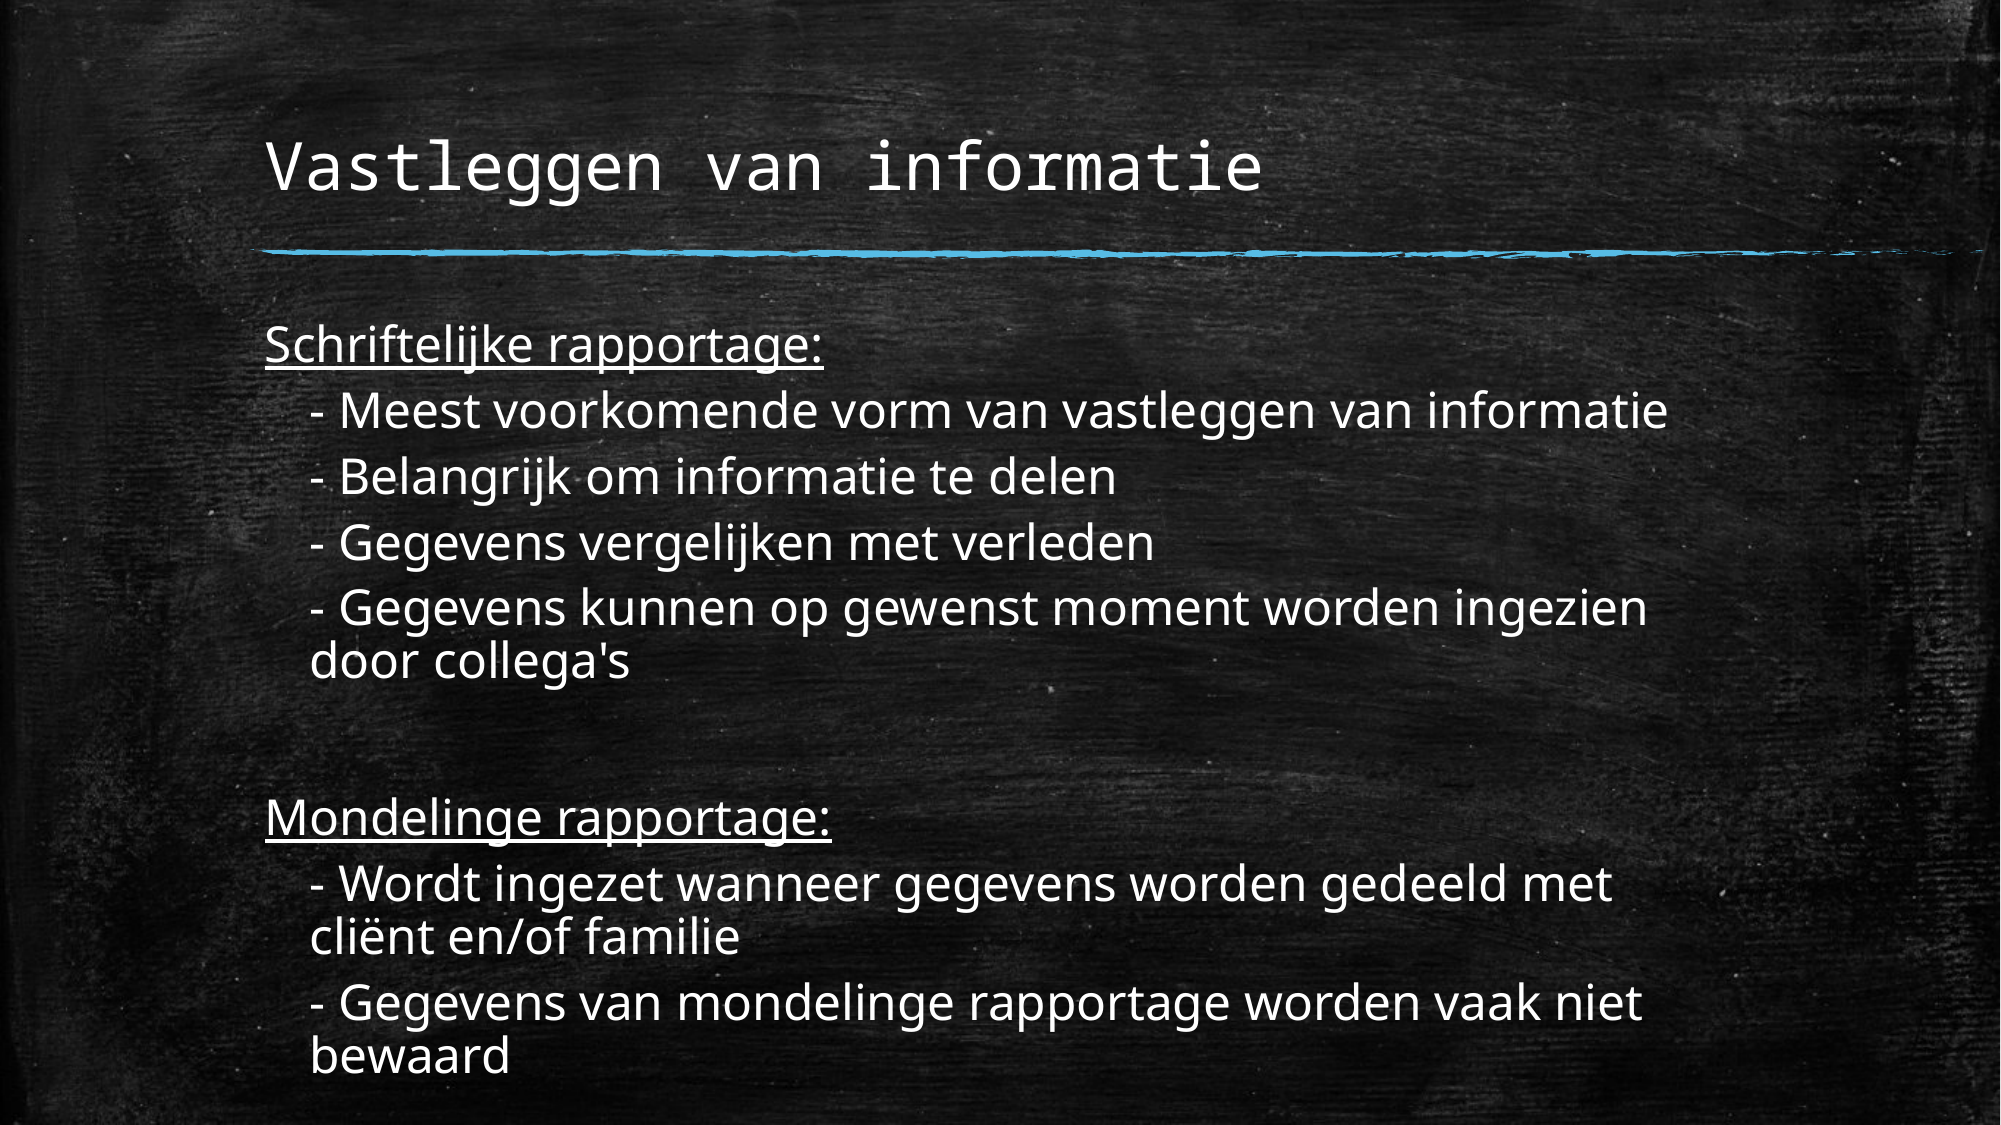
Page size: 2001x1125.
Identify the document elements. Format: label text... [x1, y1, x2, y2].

title Vastleggen van informatie [249, 45, 1751, 213]
list Schriftelijke rapportage: - Meest voorkomende vorm van vastleggen van informatie - Belangrijk om informatie te delen - Gegevens vergelijken met verleden - Gegevens kunnen op gewenst moment worden ingezien door collega's Mondelinge rapportage: - Wordt ingezet wanneer gegevens worden gedeeld met cliënt en/of familie - Gegevens van mondelinge rapportage worden vaak niet bewaard [249, 312, 1750, 1094]
